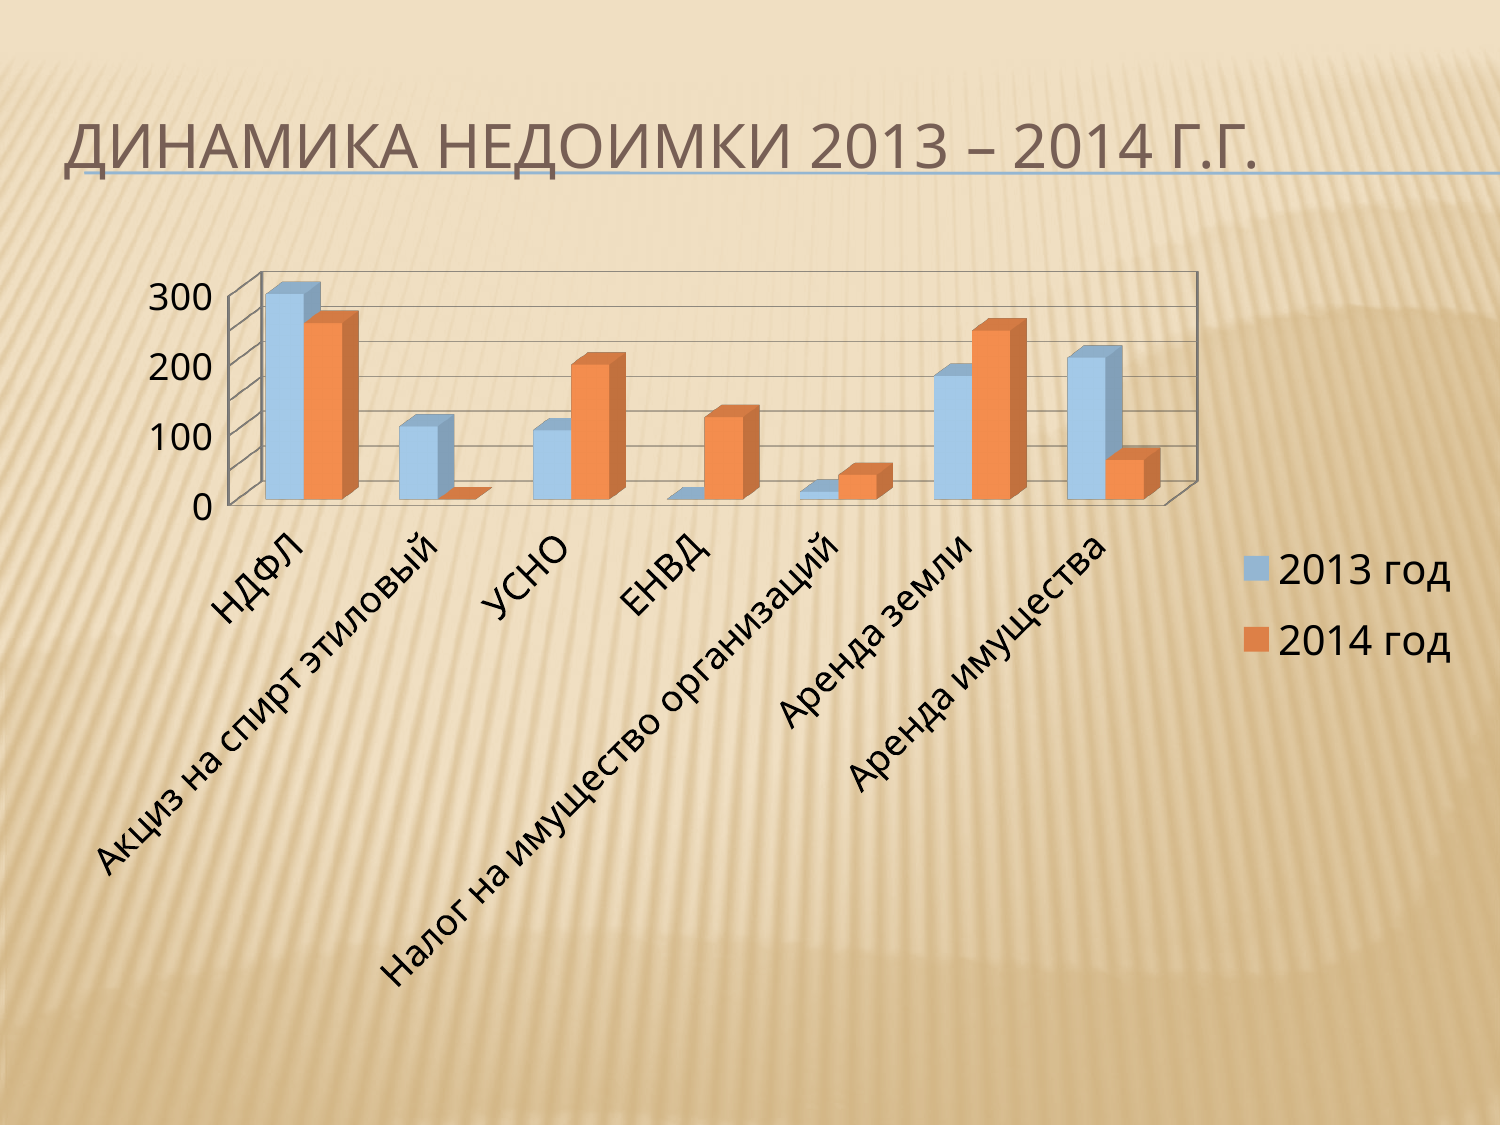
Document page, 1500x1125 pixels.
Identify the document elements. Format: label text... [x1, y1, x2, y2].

title Динамика недоимки 2013 – 2014 г.г. [50, 75, 1475, 213]
chart [49, 254, 1476, 998]
